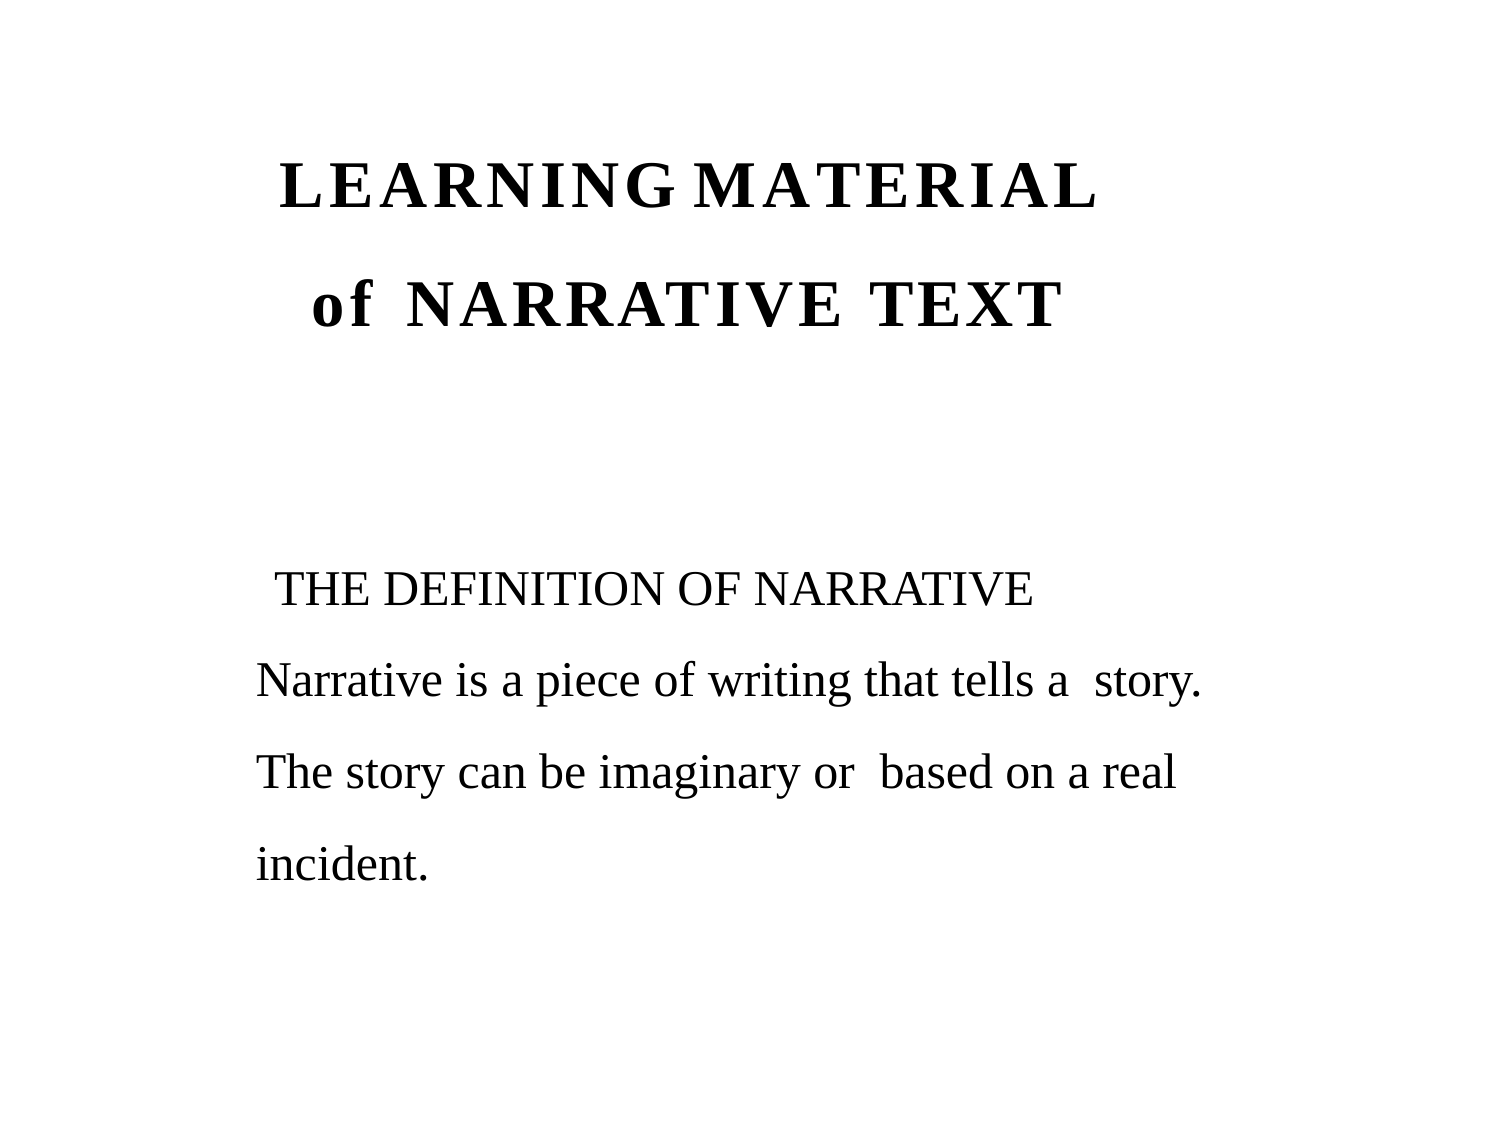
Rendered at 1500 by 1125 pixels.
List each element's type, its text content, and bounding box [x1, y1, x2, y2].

title LEARNING MATERIAL of NARRATIVE TEXT [253, 99, 1120, 340]
text_box THE DEFINITION OF NARRATIVE Narrative is a piece of writing that tells a story. The story can be imaginary or based on a real incident. [253, 552, 1253, 891]
